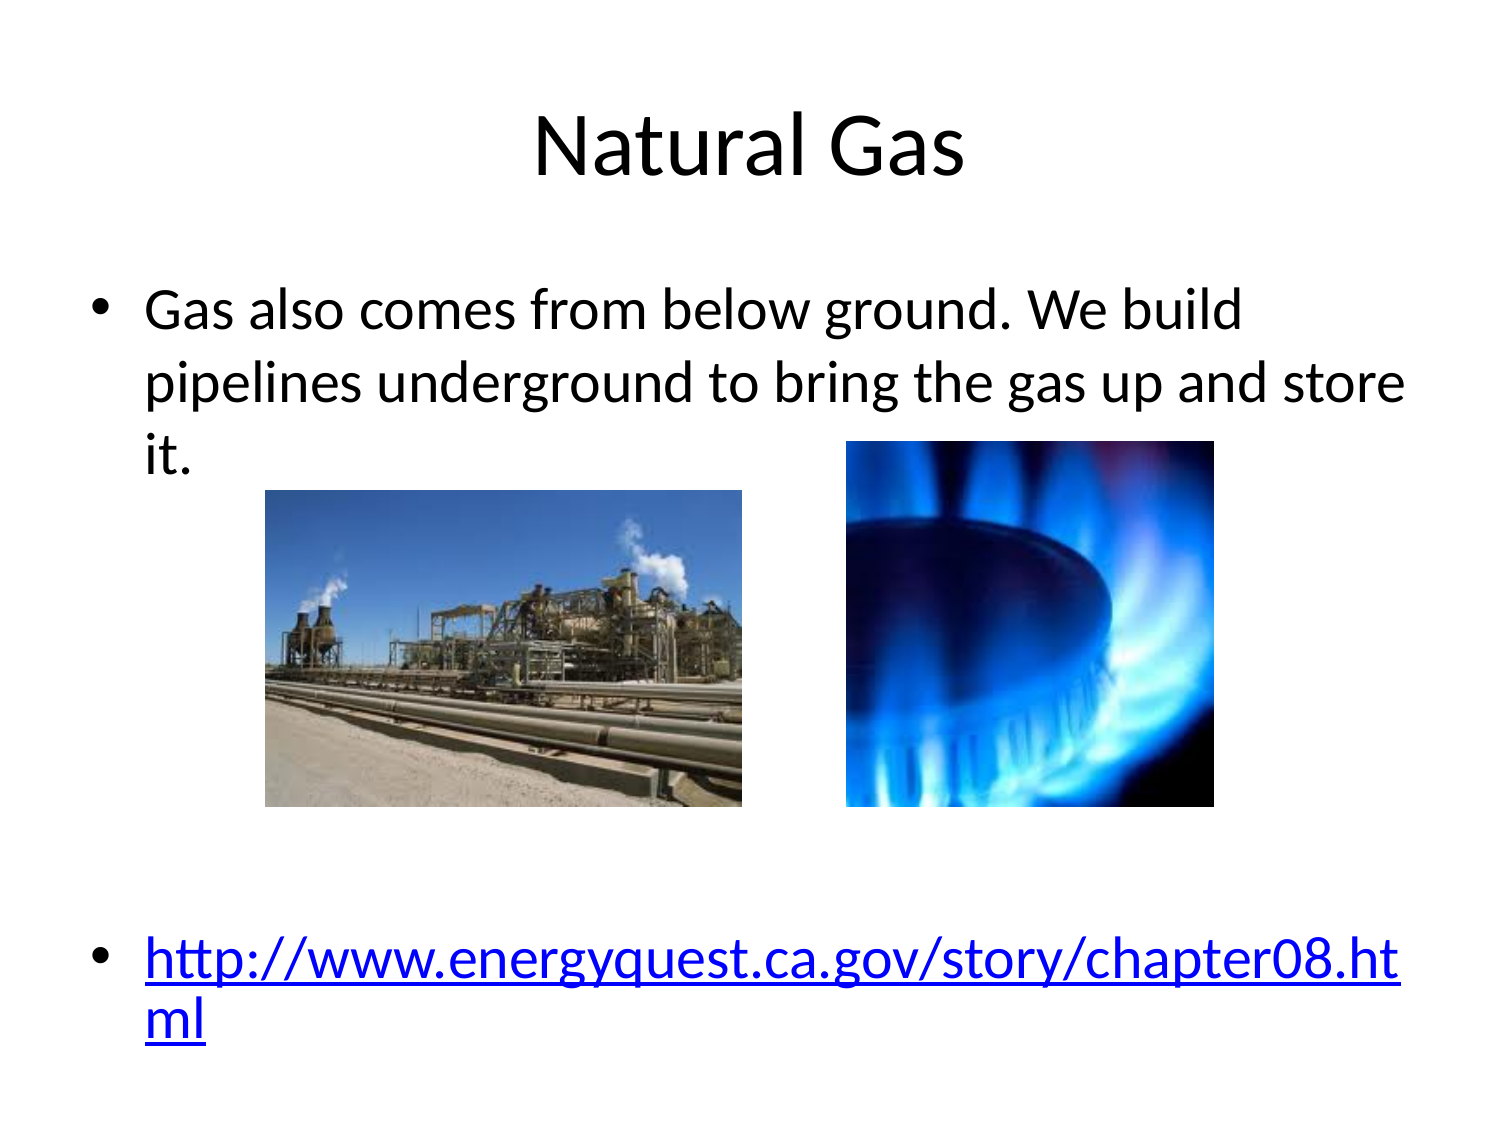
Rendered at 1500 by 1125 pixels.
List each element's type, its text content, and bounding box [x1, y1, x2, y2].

list Gas also comes from below ground. We build pipelines underground to bring the gas up and store it. http://www.energyquest.ca.gov/story/chapter08.html [75, 262, 1425, 1005]
picture [845, 440, 1214, 808]
picture [265, 489, 743, 808]
title Natural Gas [75, 45, 1425, 233]
